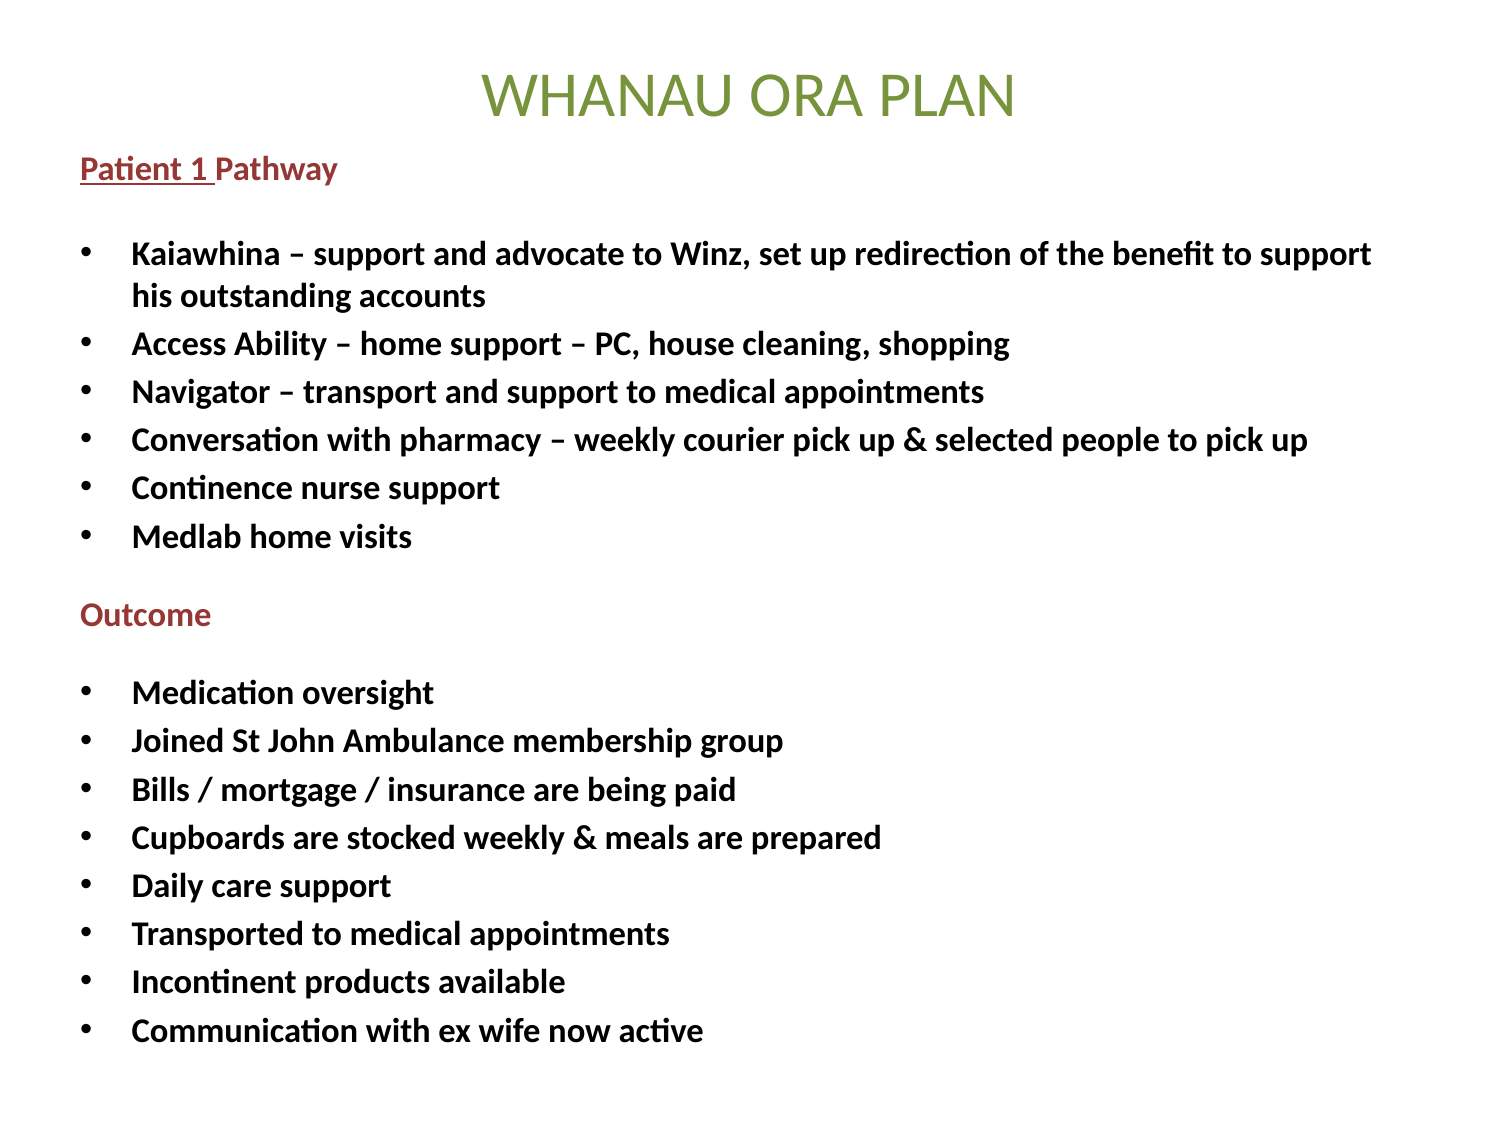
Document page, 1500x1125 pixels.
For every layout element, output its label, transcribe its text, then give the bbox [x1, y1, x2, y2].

list Patient 1 Pathway Kaiawhina – support and advocate to Winz, set up redirection of the benefit to support his outstanding accounts Access Ability – home support – PC, house cleaning, shopping Navigator – transport and support to medical appointments Conversation with pharmacy – weekly courier pick up & selected people to pick up Continence nurse support Medlab home visits Outcome Medication oversight Joined St John Ambulance membership group Bills / mortgage / insurance are being paid Cupboards are stocked weekly & meals are prepared Daily care support Transported to medical appointments Incontinent products available Communication with ex wife now active [64, 113, 1414, 1083]
title WHANAU ORA PLAN [75, 45, 1425, 138]
